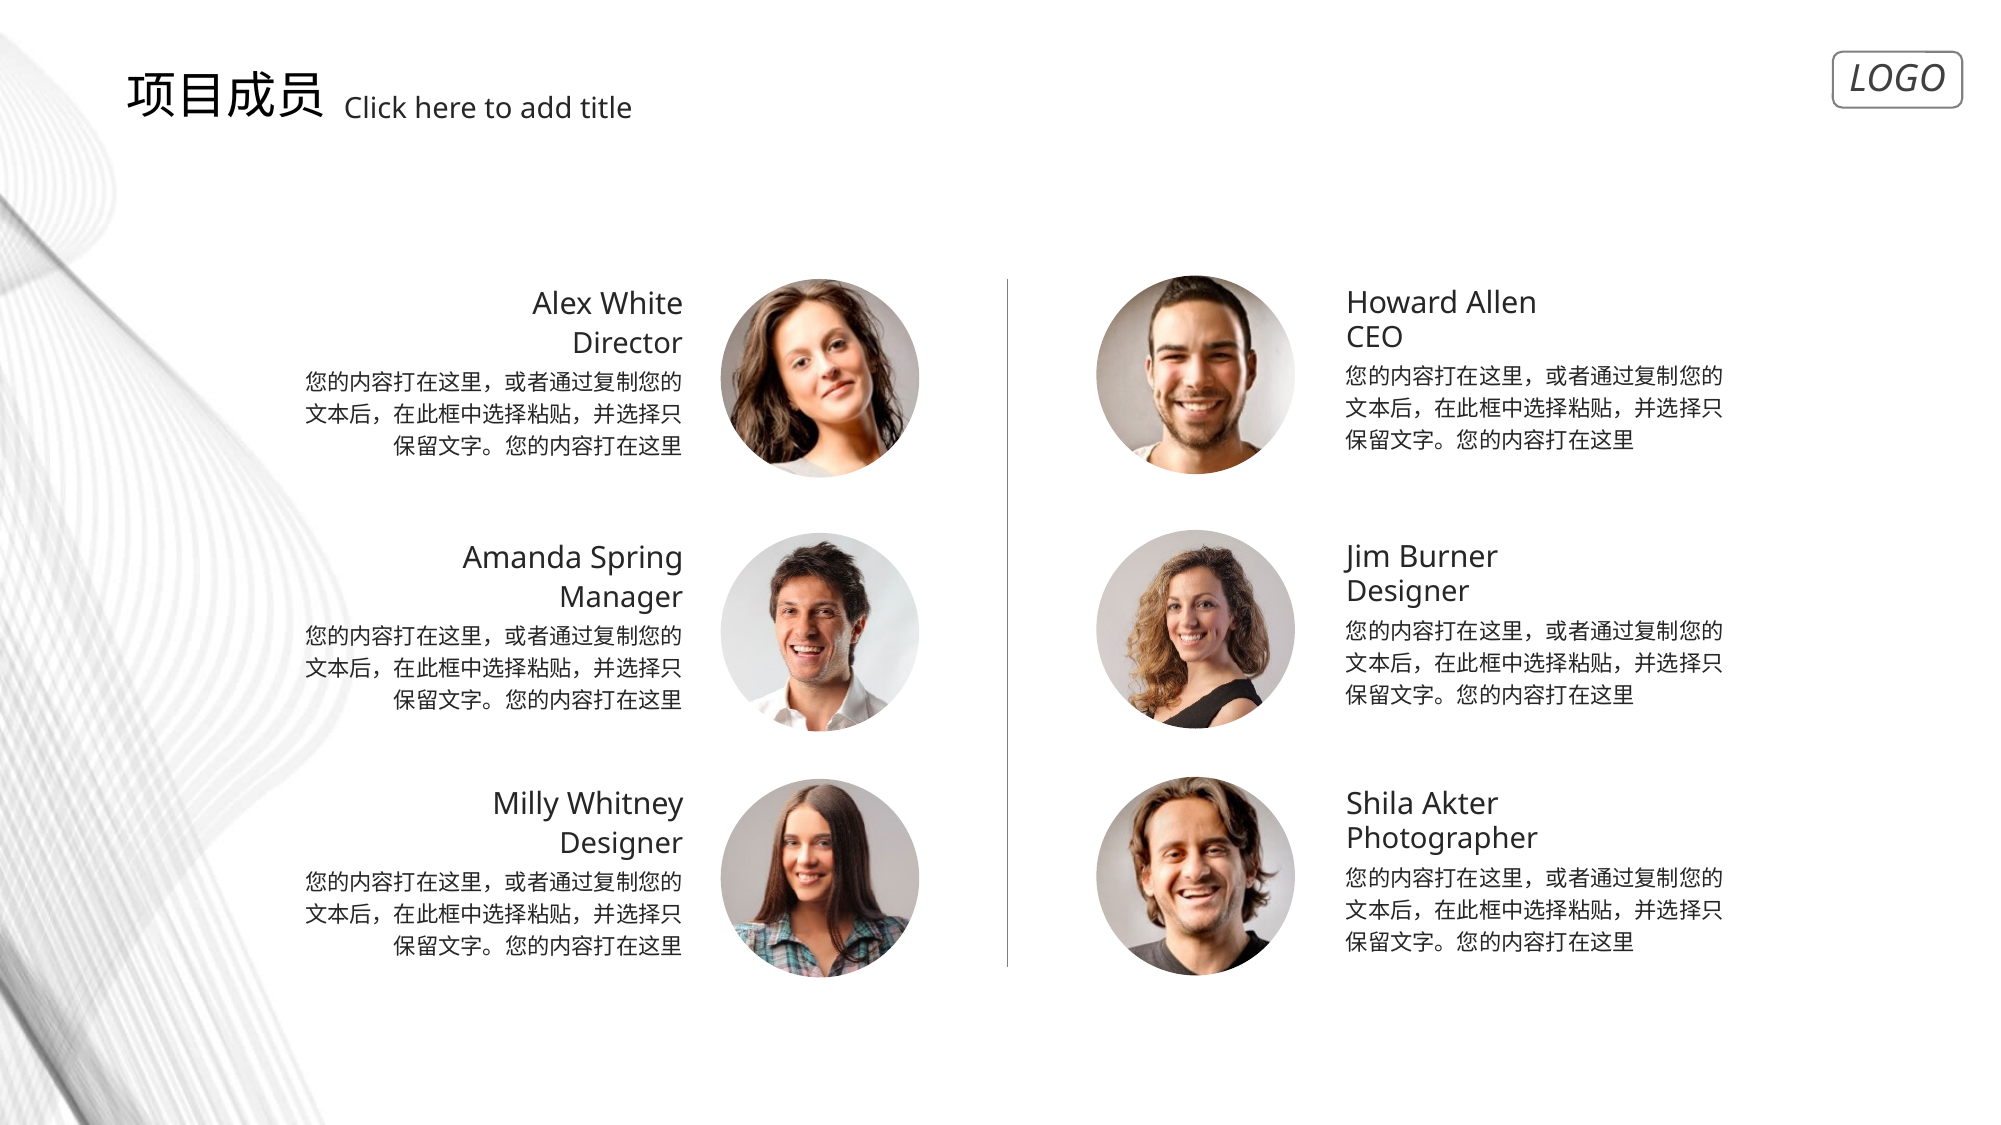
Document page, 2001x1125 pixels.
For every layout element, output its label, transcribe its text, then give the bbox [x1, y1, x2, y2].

picture [0, 0, 2000, 1125]
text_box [279, 776, 698, 968]
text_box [279, 276, 698, 468]
text_box [719, 777, 921, 979]
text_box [1331, 529, 1750, 717]
text_box [1095, 528, 1296, 730]
text_box [719, 277, 921, 479]
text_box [1331, 275, 1750, 463]
text_box Click here to add title [329, 74, 721, 132]
text_box 项目成员 [31, 55, 342, 131]
text_box [1095, 274, 1296, 476]
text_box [279, 530, 698, 722]
text_box [719, 531, 921, 733]
text_box [1095, 775, 1296, 977]
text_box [1331, 776, 1750, 964]
